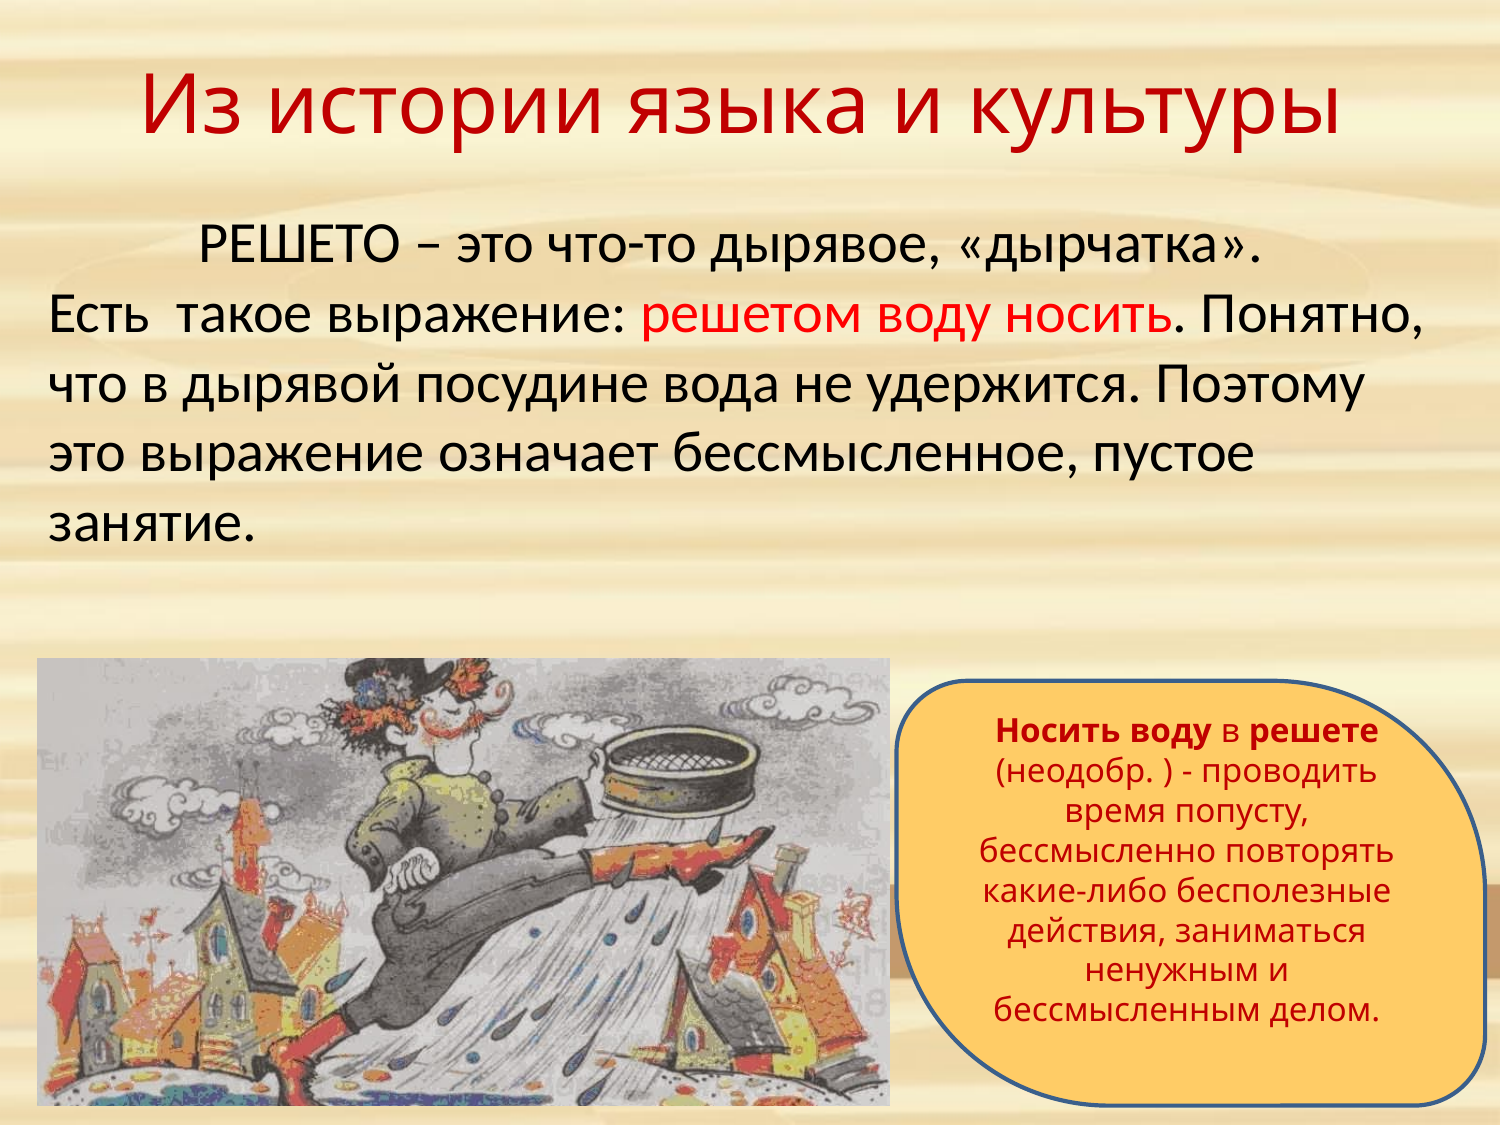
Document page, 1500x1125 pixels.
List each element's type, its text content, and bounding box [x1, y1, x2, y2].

text_box [948, 761, 1488, 1108]
picture [0, 0, 1500, 1125]
text_box [894, 678, 1368, 1015]
text_box РЕШЕТО – это что-то дырявое, «дырчатка». Есть такое выражение: решетом воду носить. Понятно, что в дырявой посудине вода не удержится. Поэтому это выражение означает бессмысленное, пустое занятие. [33, 196, 1442, 561]
text_box Носить воду в решете (неодобр. ) - проводить время попусту, бессмысленно повторять какие-либо бесполезные действия, заниматься ненужным и бессмысленным делом. [932, 701, 1442, 1036]
text_box Из истории языка и культуры [0, 42, 1483, 158]
